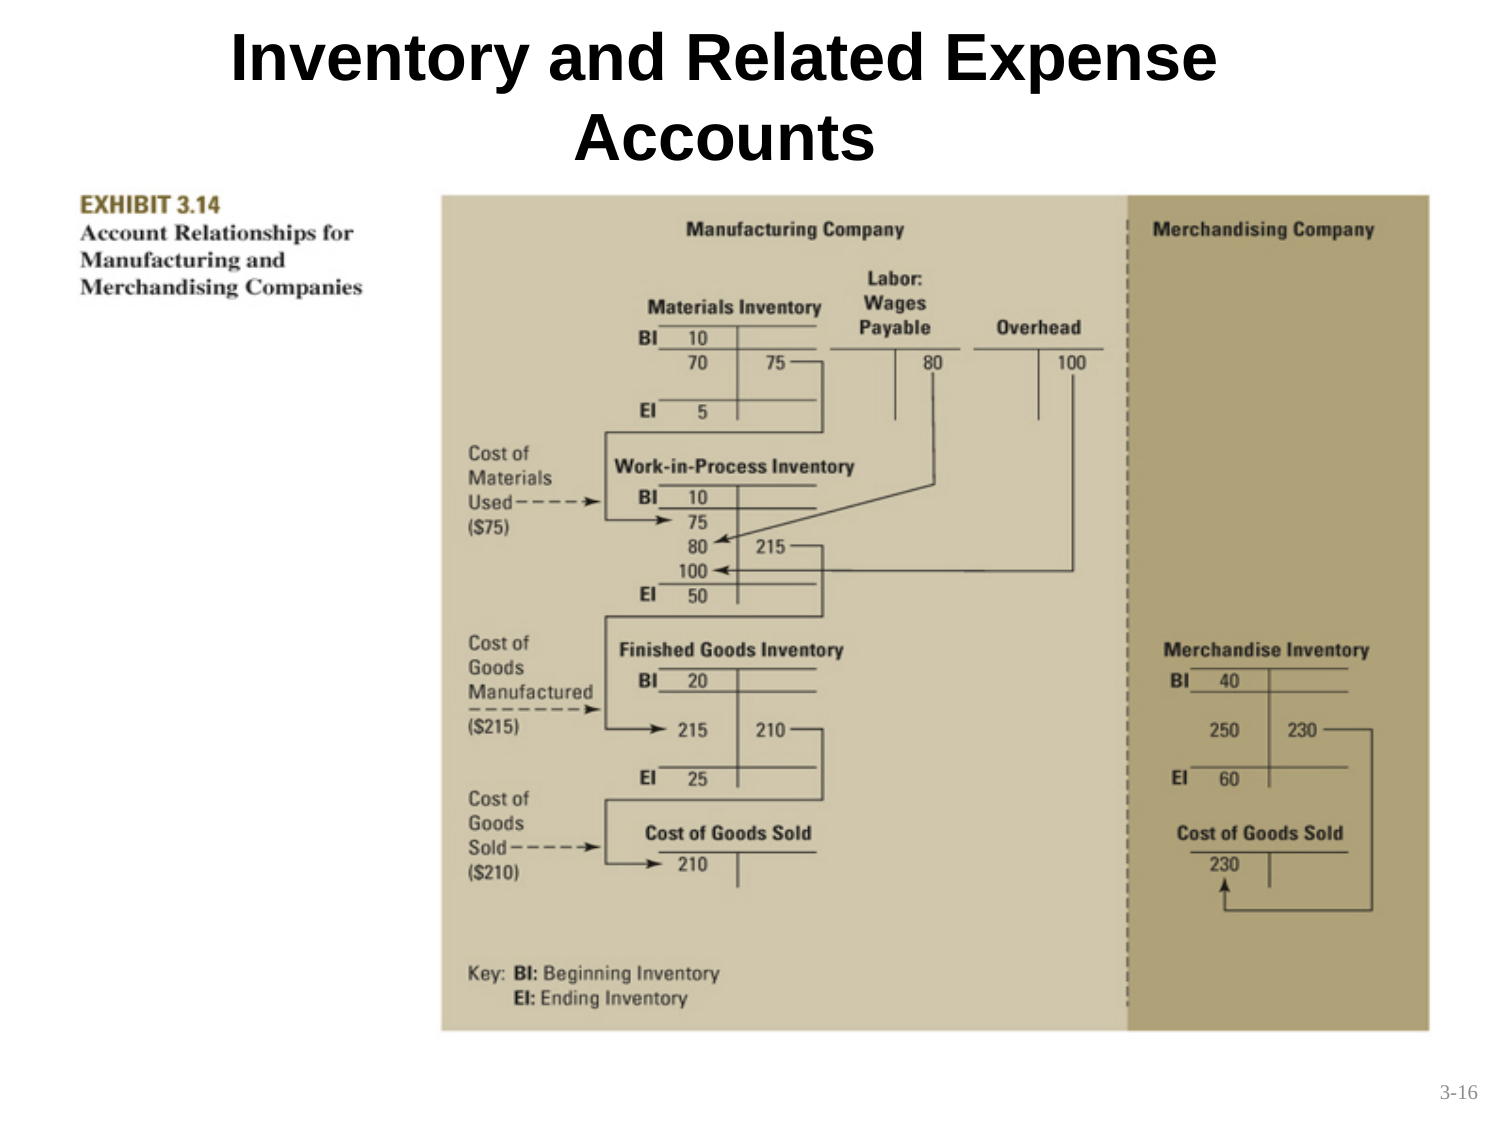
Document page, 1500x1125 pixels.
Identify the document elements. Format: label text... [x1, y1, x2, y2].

title Inventory and Related Expense Accounts [112, 0, 1338, 185]
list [74, 187, 1432, 1041]
slide_number 3-16 [1417, 1068, 1494, 1114]
